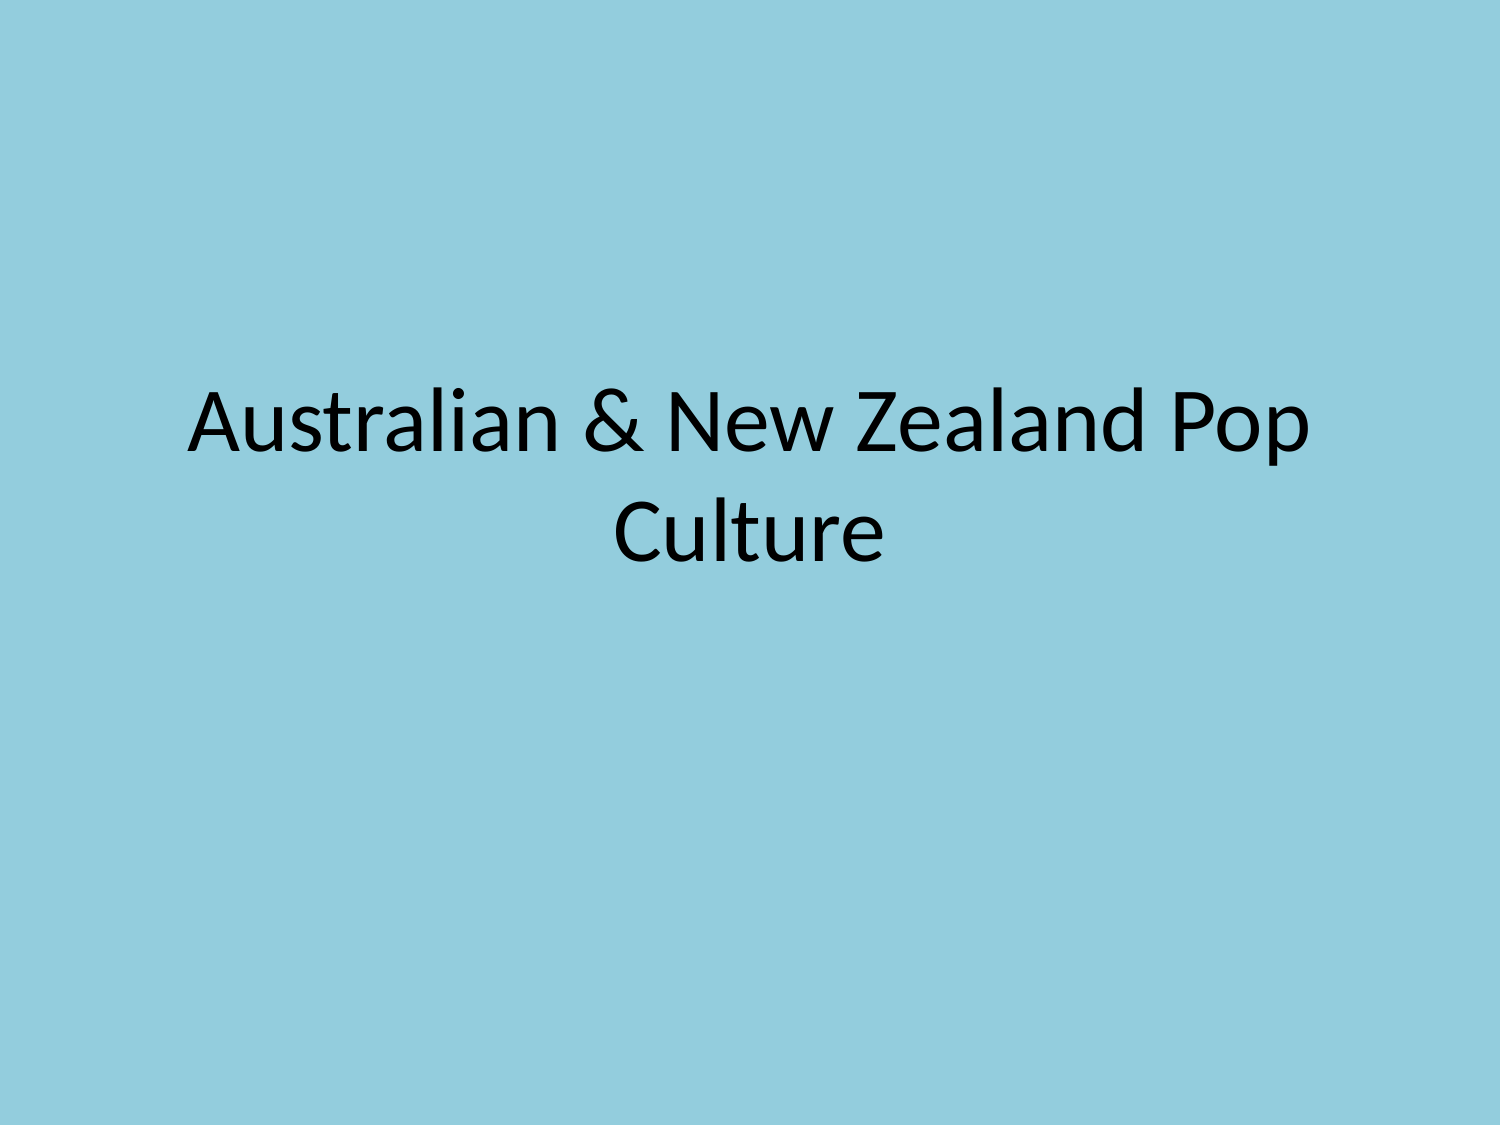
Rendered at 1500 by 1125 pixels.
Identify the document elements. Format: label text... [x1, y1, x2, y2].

title Australian & New Zealand Pop Culture [112, 349, 1388, 591]
